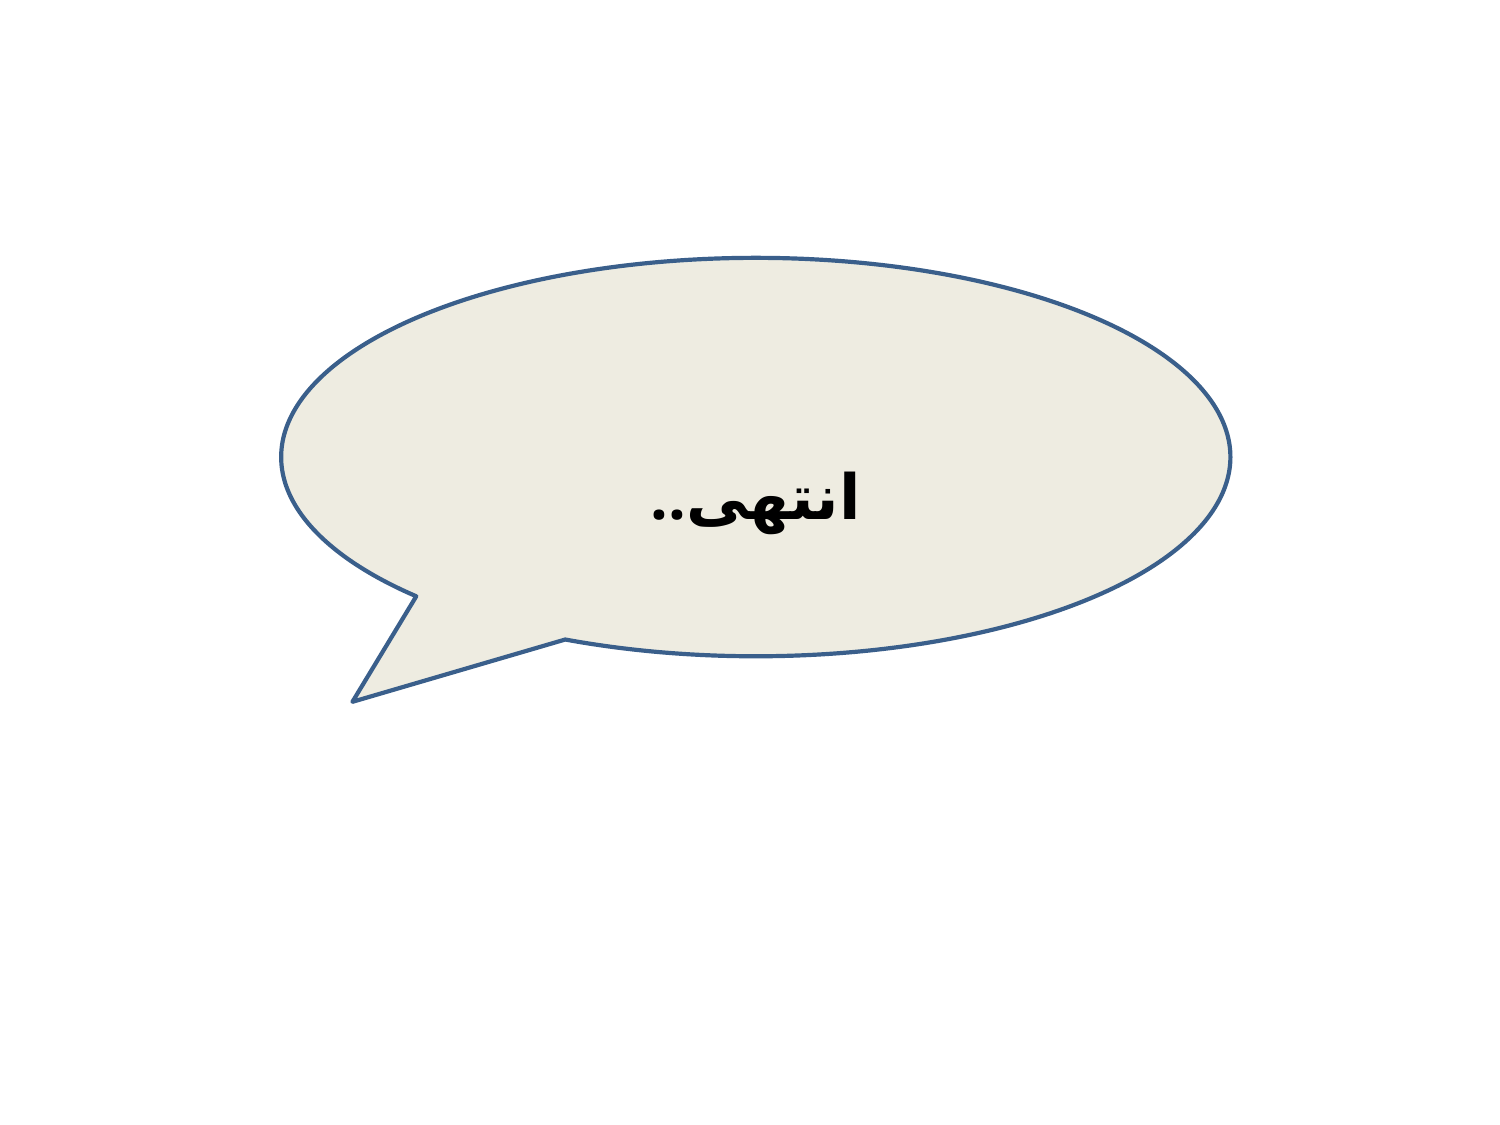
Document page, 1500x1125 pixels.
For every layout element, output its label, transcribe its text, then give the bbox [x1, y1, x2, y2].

text_box انتهى.. [279, 255, 1233, 704]
